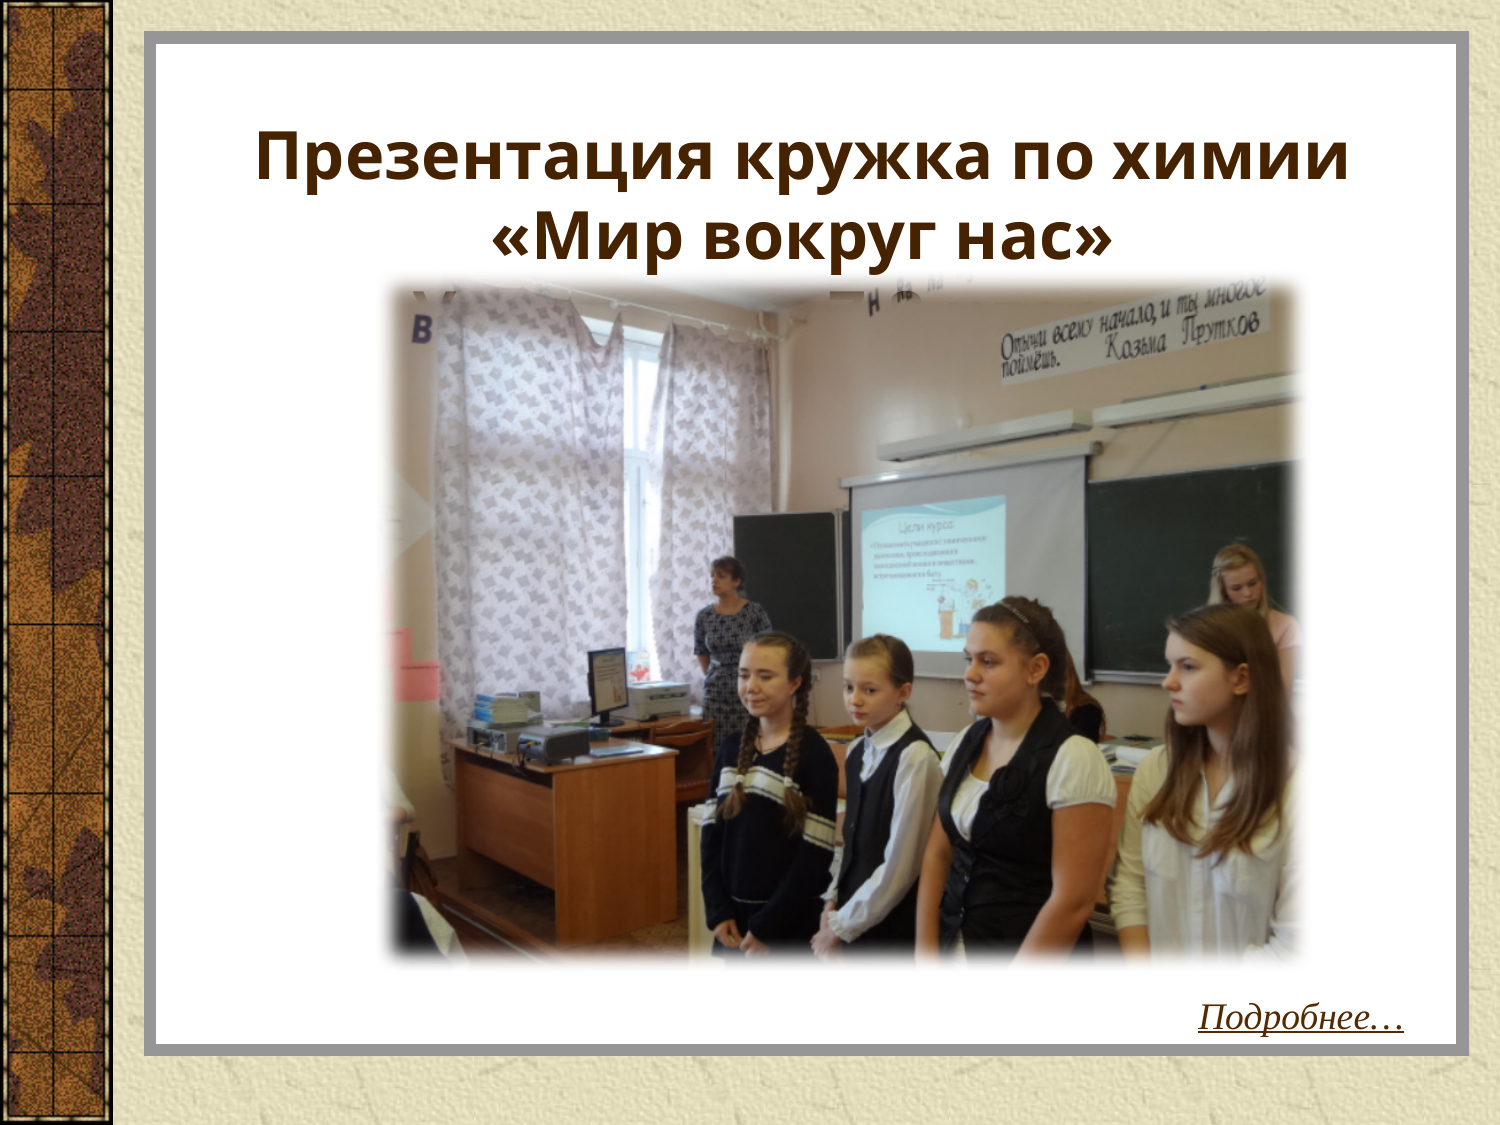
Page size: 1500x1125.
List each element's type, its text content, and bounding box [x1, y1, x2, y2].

picture [374, 269, 1313, 973]
text_box Презентация кружка по химии «Мир вокруг нас» Участники: 7-8 классы [163, 105, 1442, 361]
text_box Подробнее… [1183, 984, 1500, 1045]
picture [0, 0, 1500, 1125]
